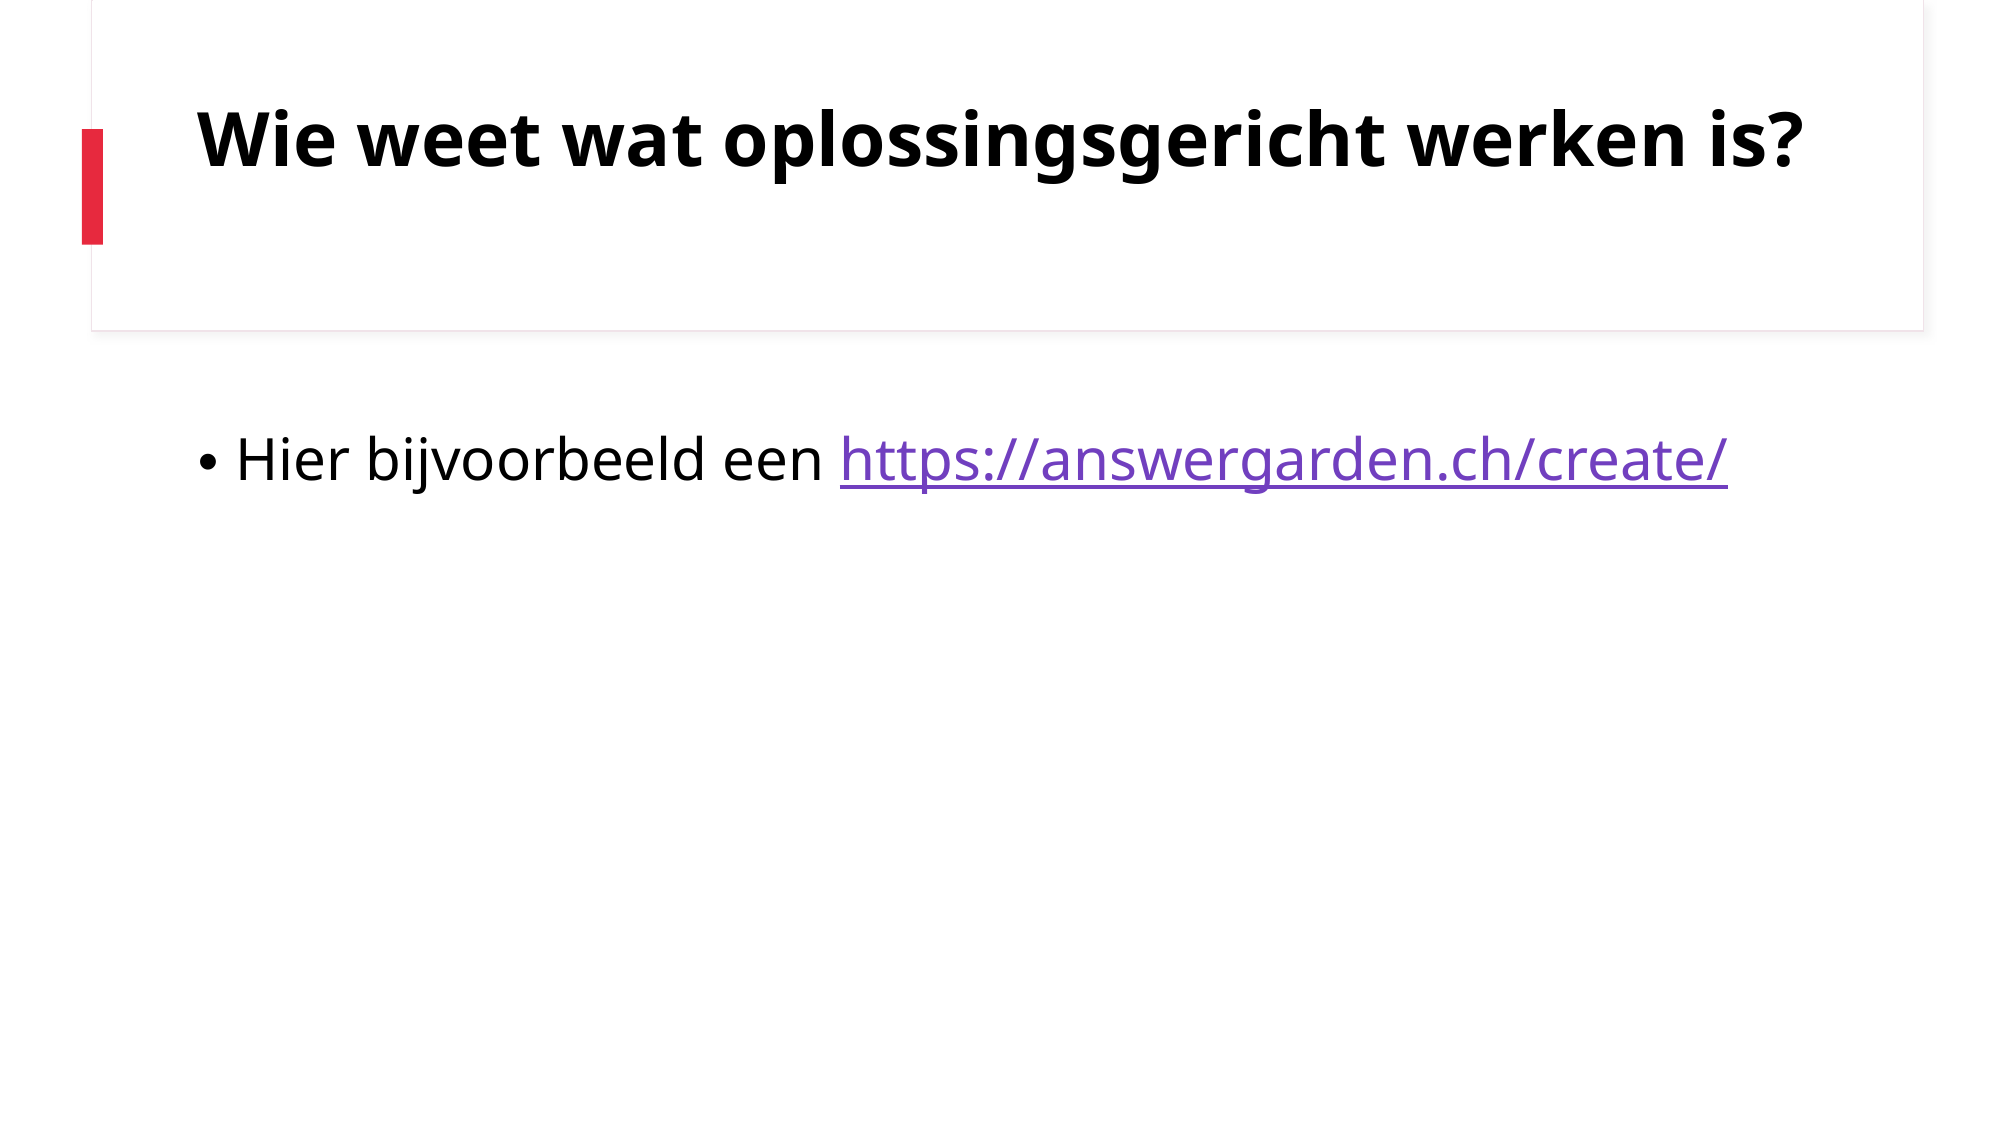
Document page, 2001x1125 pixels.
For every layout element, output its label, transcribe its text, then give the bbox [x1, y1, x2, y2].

title Wie weet wat oplossingsgericht werken is? [183, 90, 1851, 284]
list Hier bijvoorbeeld een https://answergarden.ch/create/ [183, 406, 1851, 1013]
